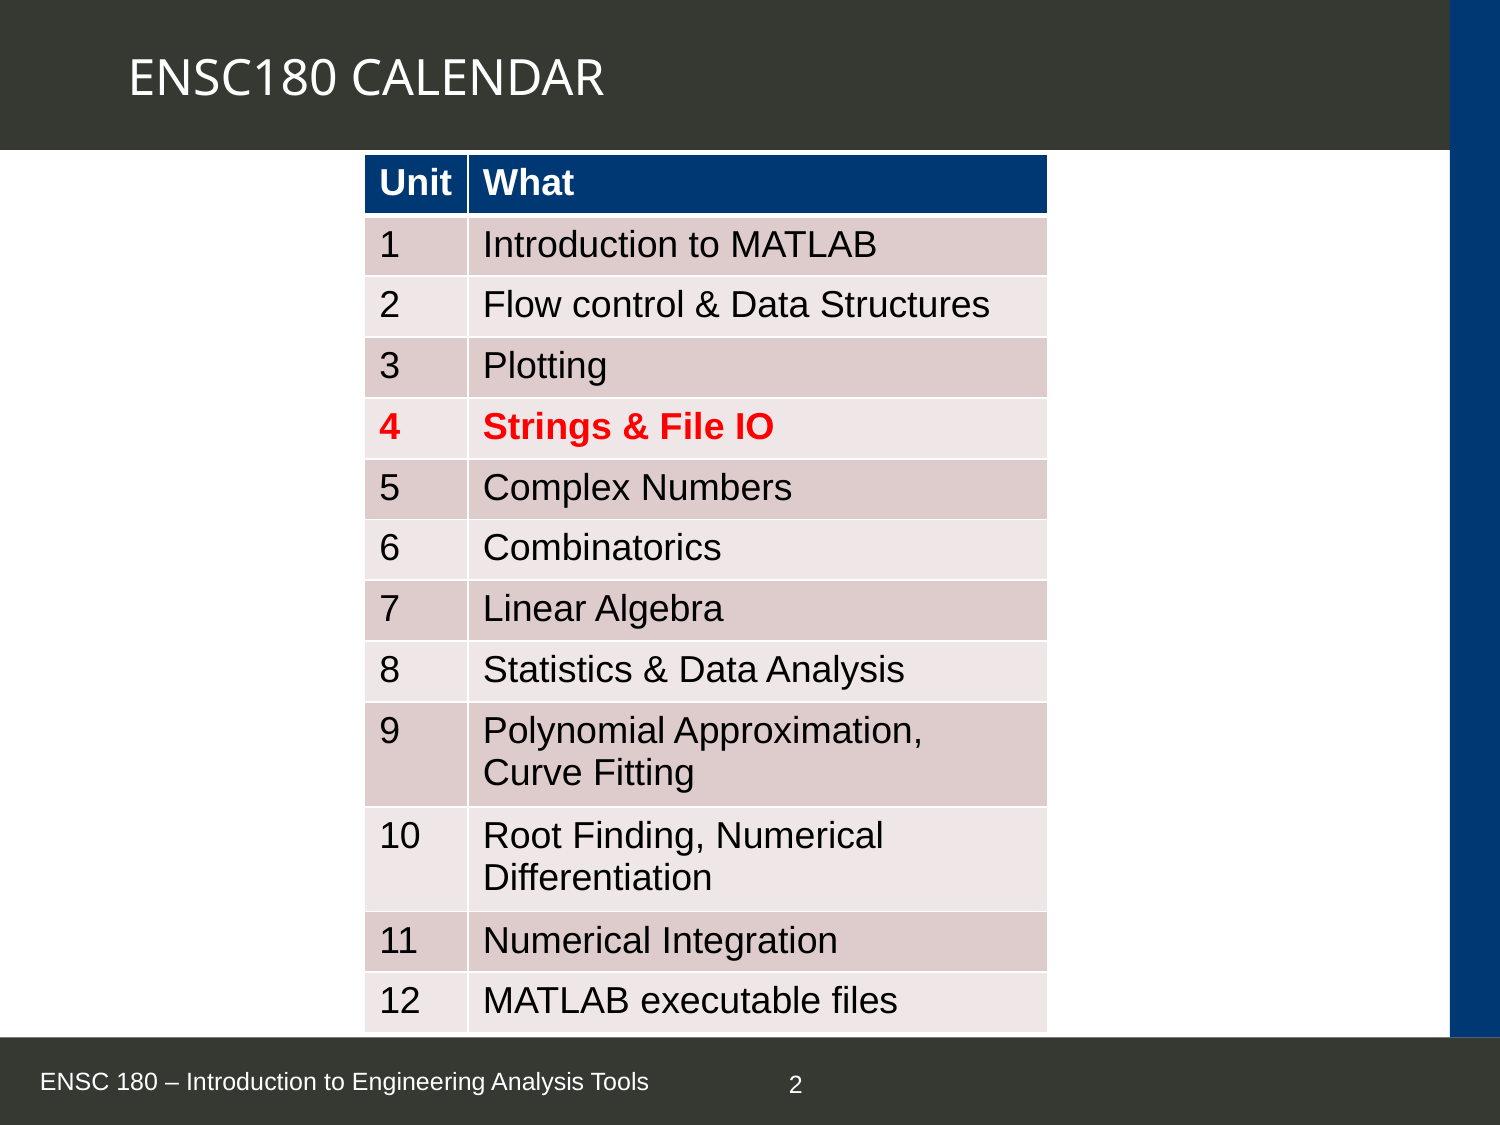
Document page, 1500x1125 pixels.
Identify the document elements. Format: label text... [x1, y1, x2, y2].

table_cell Combinatorics [469, 520, 1047, 579]
table_cell Strings & File IO [469, 399, 1047, 458]
table_cell 11 [365, 912, 467, 971]
table_cell 9 [365, 703, 467, 806]
table_header Unit [365, 155, 467, 213]
table_cell 4 [365, 399, 467, 458]
table_cell Statistics & Data Analysis [469, 642, 1047, 701]
table_cell Linear Algebra [469, 581, 1047, 640]
table_cell 2 [365, 277, 467, 336]
table_cell 8 [365, 642, 467, 701]
table_cell 12 [365, 973, 467, 1032]
table_cell 1 [365, 218, 467, 275]
table_cell Flow control & Data Structures [469, 277, 1047, 336]
table_cell Complex Numbers [469, 460, 1047, 519]
table_cell 5 [365, 460, 467, 519]
table_header What [469, 155, 1047, 213]
table_cell Polynomial Approximation, Curve Fitting [469, 703, 1047, 806]
table_cell Numerical Integration [469, 912, 1047, 971]
table_cell 6 [365, 520, 467, 579]
table_cell Plotting [469, 338, 1047, 397]
table_cell 7 [365, 581, 467, 640]
table_cell MATLAB executable files [469, 973, 1047, 1032]
table_cell 10 [365, 808, 467, 911]
title ENSC180 CALENDAR [112, 37, 1450, 138]
footer ENSC 180 – Introduction to Engineering Analysis Tools [24, 1057, 740, 1113]
table_cell 3 [365, 338, 467, 397]
table_cell Root Finding, Numerical Differentiation [469, 808, 1047, 911]
table_cell Introduction to MATLAB [469, 218, 1047, 275]
